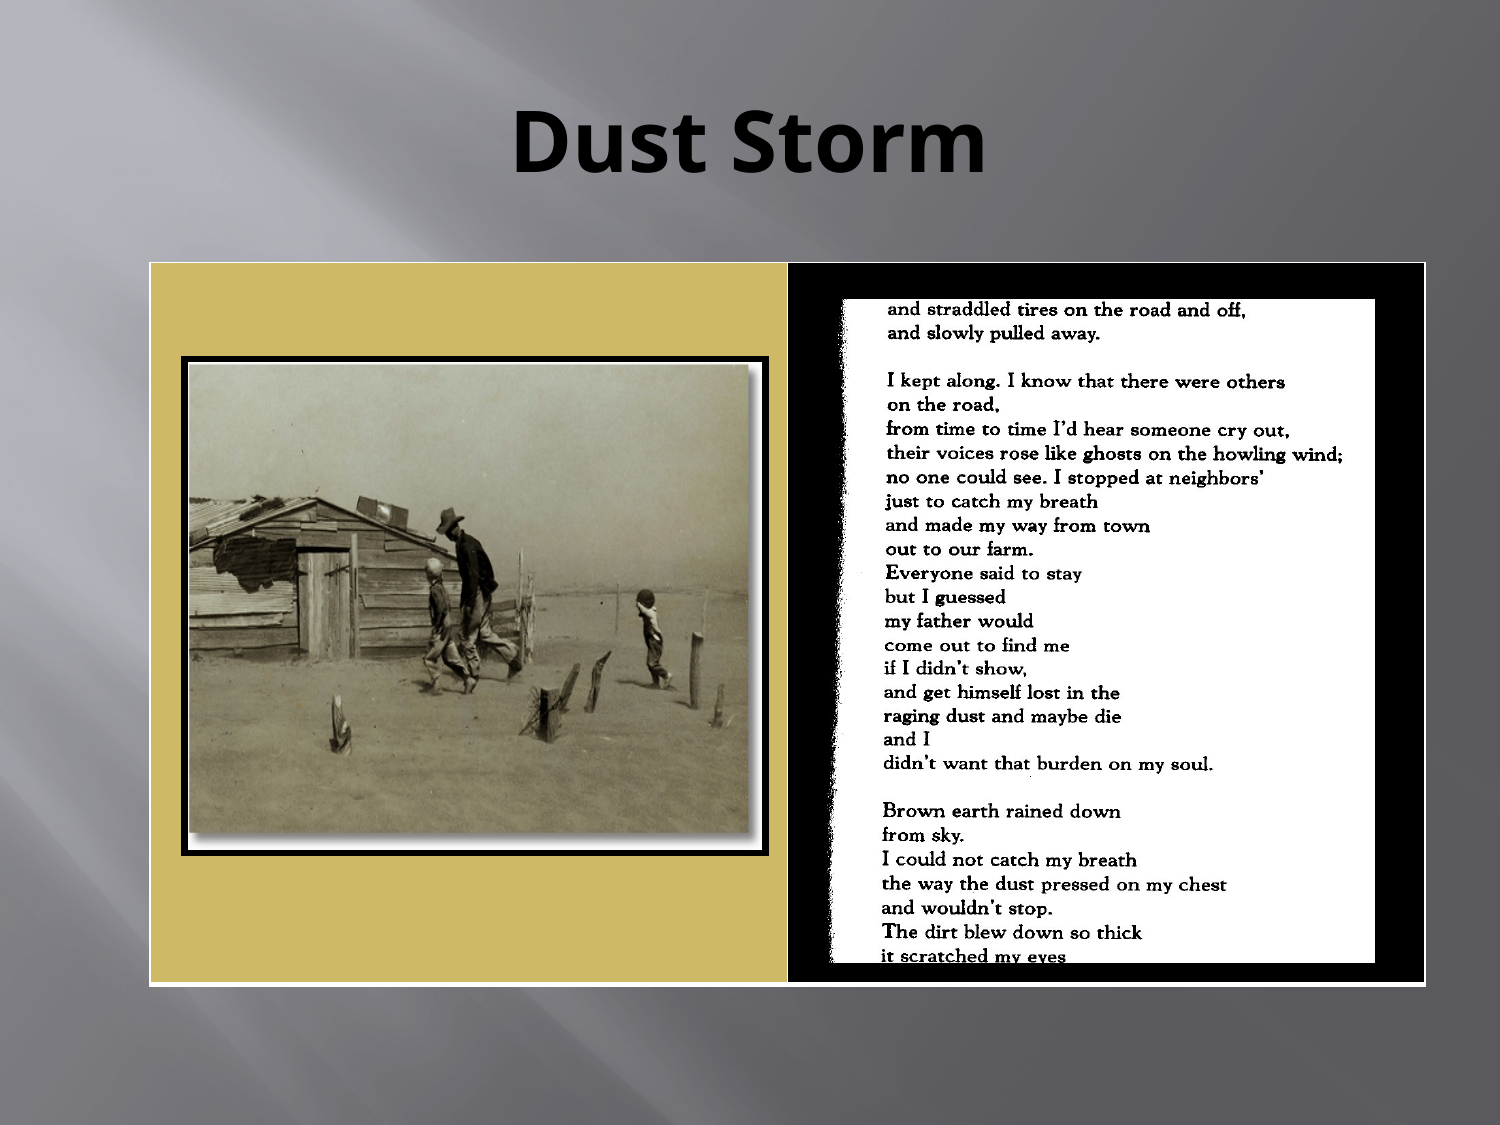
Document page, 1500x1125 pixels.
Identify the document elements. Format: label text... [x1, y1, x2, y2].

table_header [788, 263, 1424, 982]
title Dust Storm [75, 45, 1425, 233]
picture [187, 362, 763, 851]
picture [824, 299, 1376, 963]
table_header [151, 263, 787, 982]
